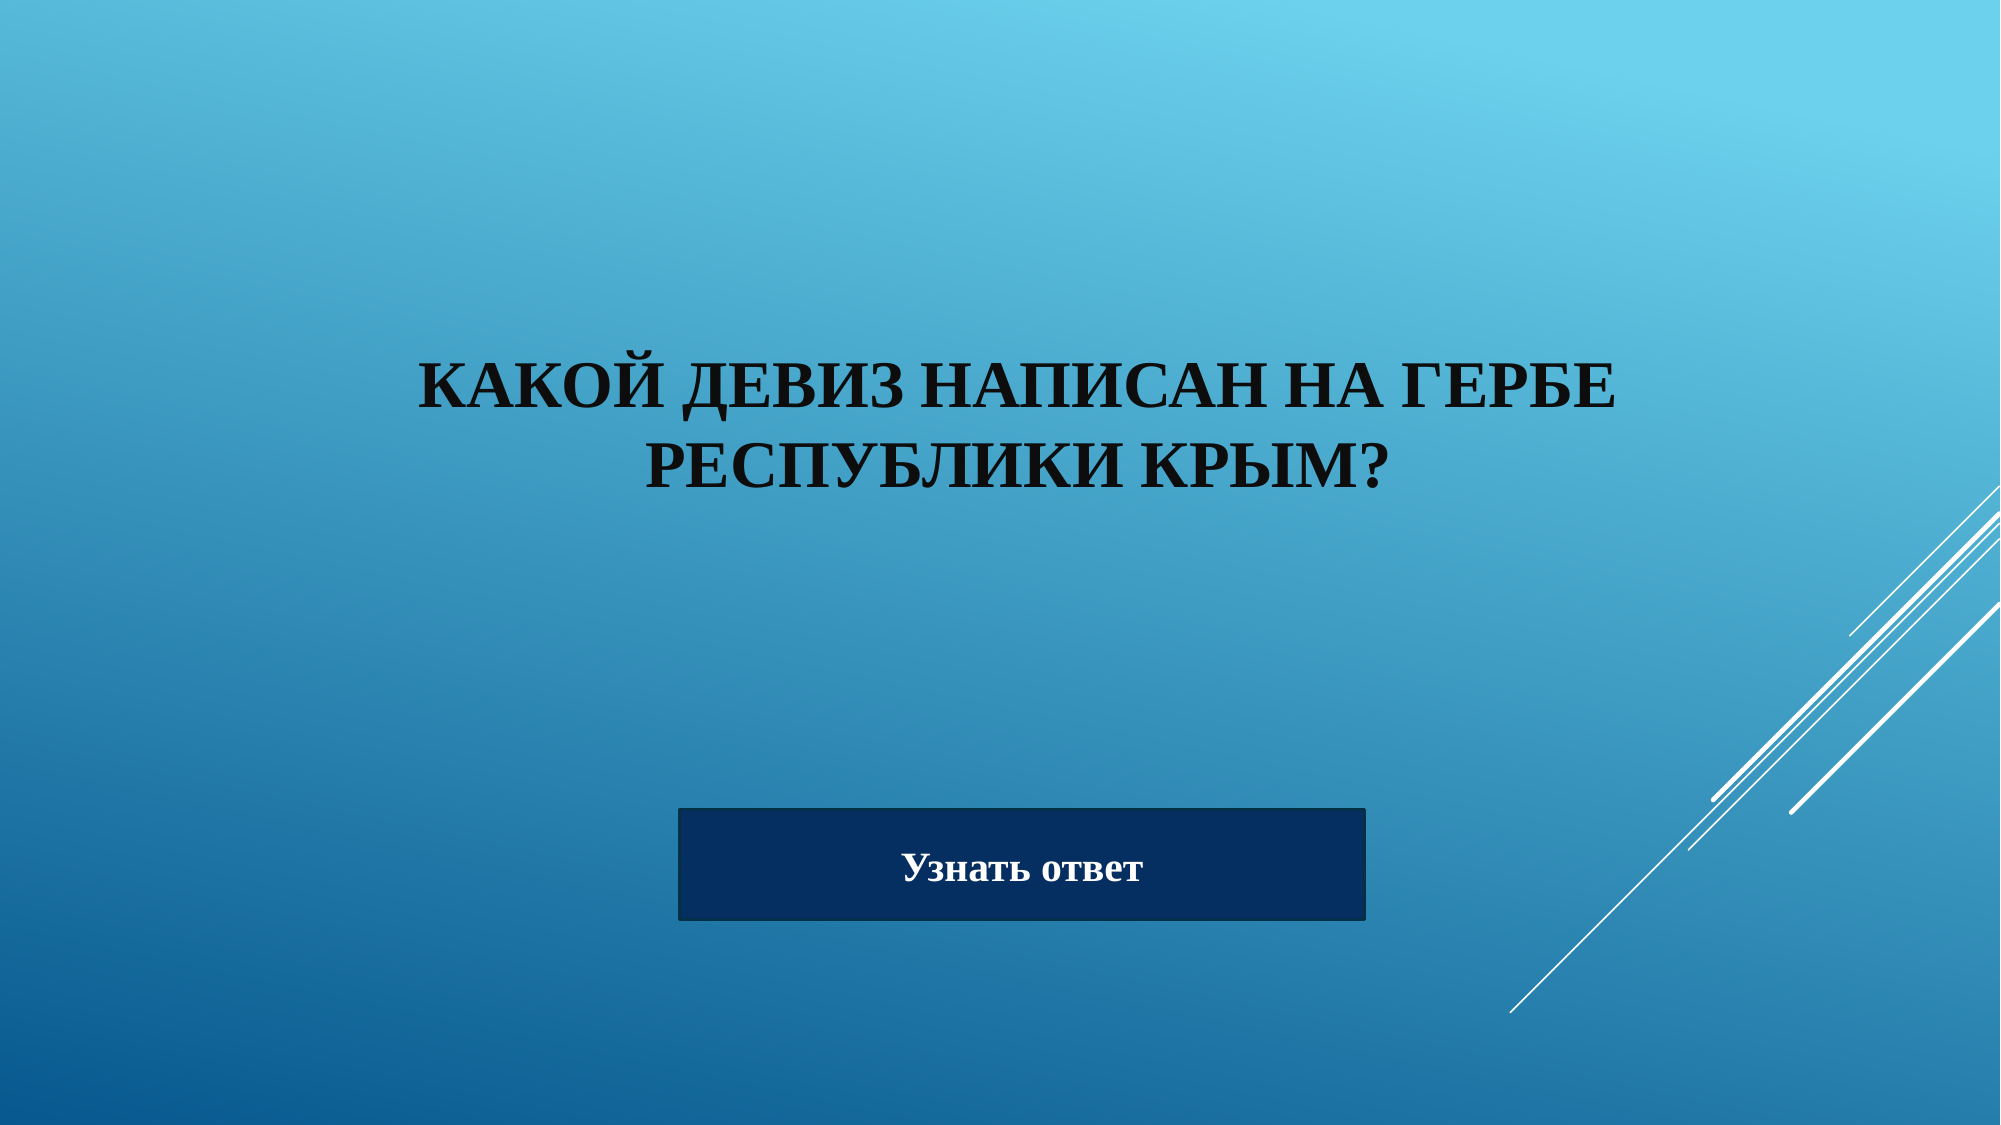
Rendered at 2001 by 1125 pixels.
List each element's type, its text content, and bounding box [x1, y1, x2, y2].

title Какой девиз написан на гербе Республики Крым? [156, 141, 1882, 701]
